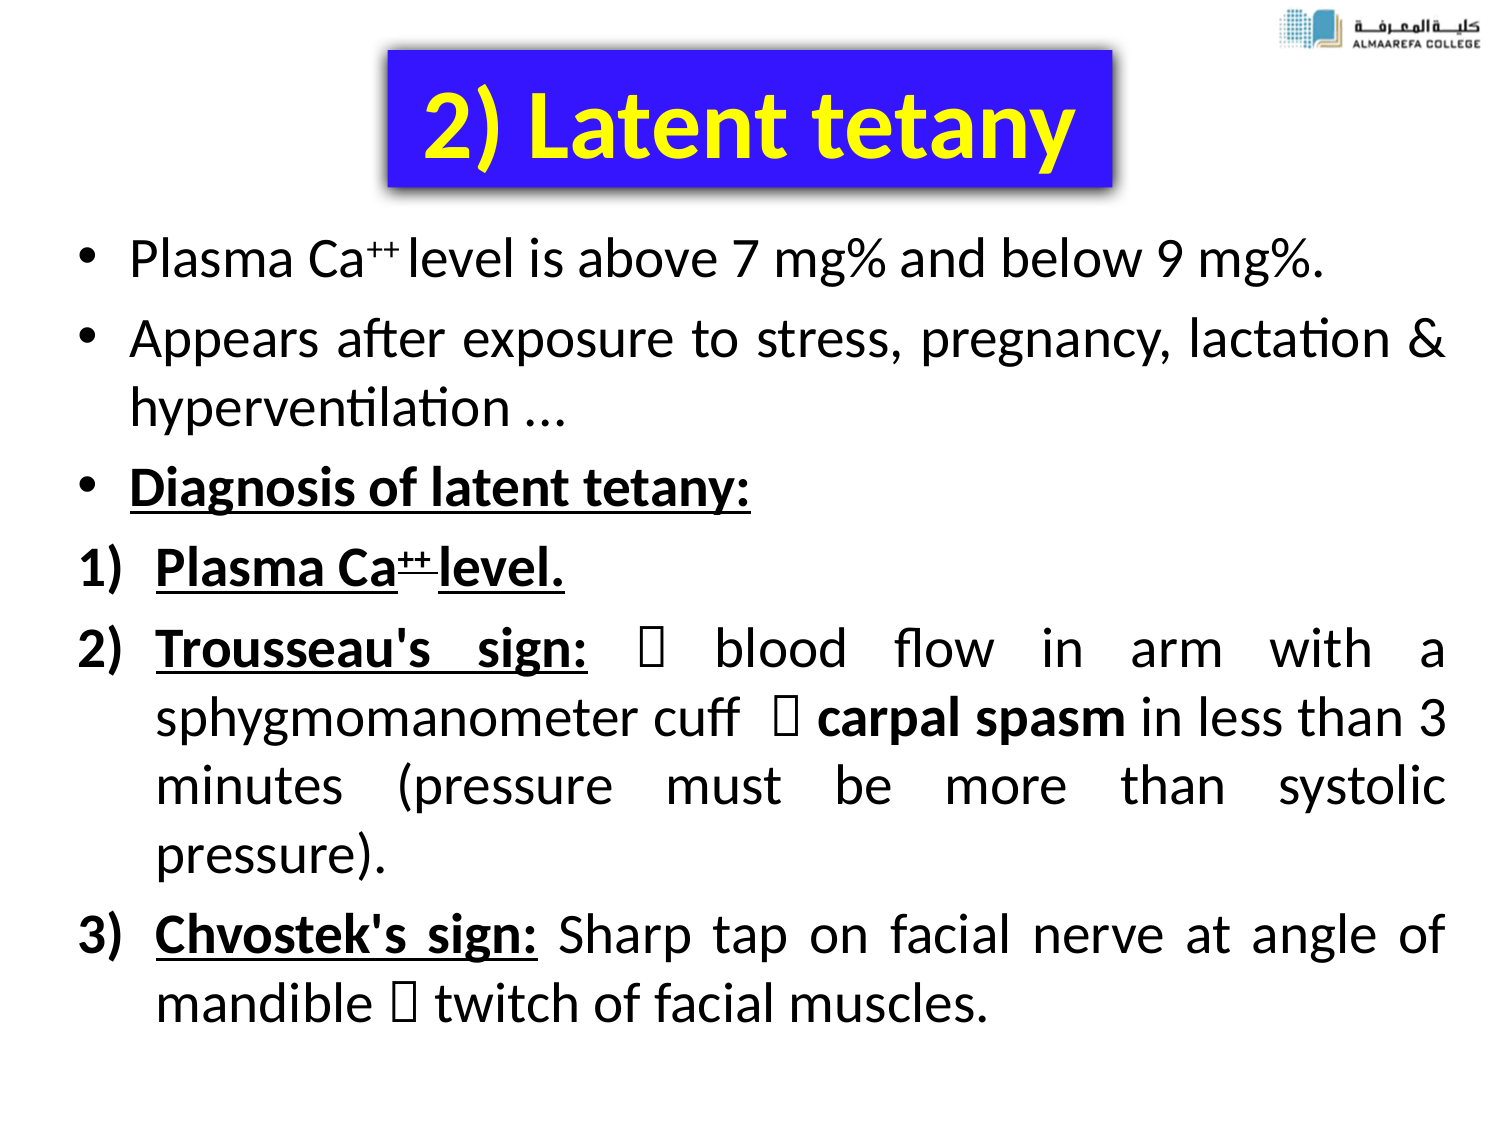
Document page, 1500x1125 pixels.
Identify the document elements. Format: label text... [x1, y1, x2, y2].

picture [1275, 0, 1485, 65]
list Plasma Ca++ level is above 7 mg% and below 9 mg%. Appears after exposure to stress, pregnancy, lactation & hyperventilation ... Diagnosis of latent tetany: Plasma Ca++ level. Trousseau's sign:  blood flow in arm with a sphygmomanometer cuff  carpal spasm in less than 3 minutes (pressure must be more than systolic pressure). Chvostek's sign: Sharp tap on facial nerve at angle of mandible  twitch of facial muscles. [62, 212, 1463, 1050]
title 2) Latent tetany [387, 50, 1113, 188]
